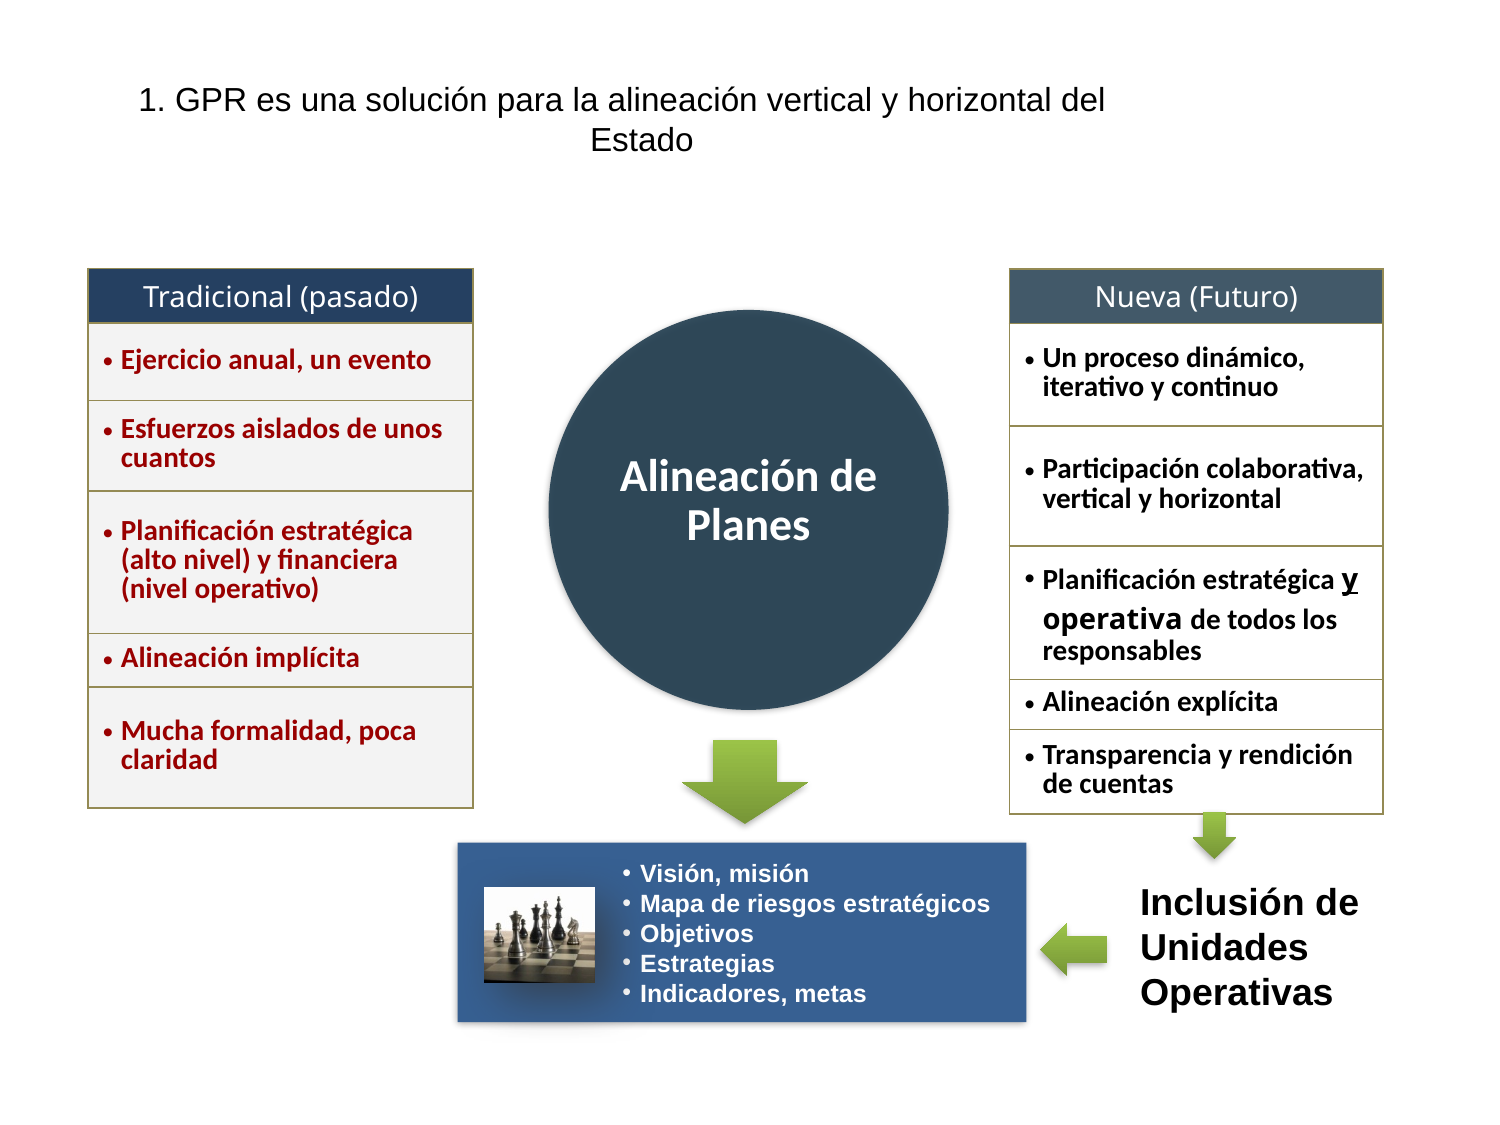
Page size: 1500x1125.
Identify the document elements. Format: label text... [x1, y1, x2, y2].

table_header Tradicional (pasado) [89, 269, 472, 322]
table_cell Esfuerzos aislados de unos cuantos [89, 401, 472, 490]
table_cell Alineación implícita [89, 634, 472, 686]
table_header Nueva (Futuro) [1010, 270, 1382, 323]
table_cell Planificación estratégica (alto nivel) y financiera (nivel operativo) [89, 492, 472, 633]
title 1. GPR es una solución para la alineación vertical y horizontal del Estado [89, 69, 1157, 167]
text_box [681, 740, 809, 824]
table_cell Planificación estratégica y operativa de todos los responsables [1010, 547, 1382, 679]
text_box [1192, 812, 1236, 860]
table_cell Alineación explícita [1010, 680, 1382, 729]
table_cell Participación colaborativa, vertical y horizontal [1010, 427, 1382, 545]
table_cell Mucha formalidad, poca claridad [89, 688, 472, 807]
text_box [548, 309, 949, 711]
text_box Inclusión de Unidades Operativas [1125, 870, 1383, 1021]
table_cell Transparencia y rendición de cuentas [1010, 730, 1382, 813]
picture [484, 886, 595, 983]
table_cell Un proceso dinámico, iterativo y continuo [1010, 324, 1382, 425]
text_box Visión, misión Mapa de riesgos estratégicos Objetivos Estrategias Indicadores, metas [457, 842, 1027, 1023]
table_cell Ejercicio anual, un evento [89, 324, 472, 400]
text_box [1040, 923, 1107, 977]
